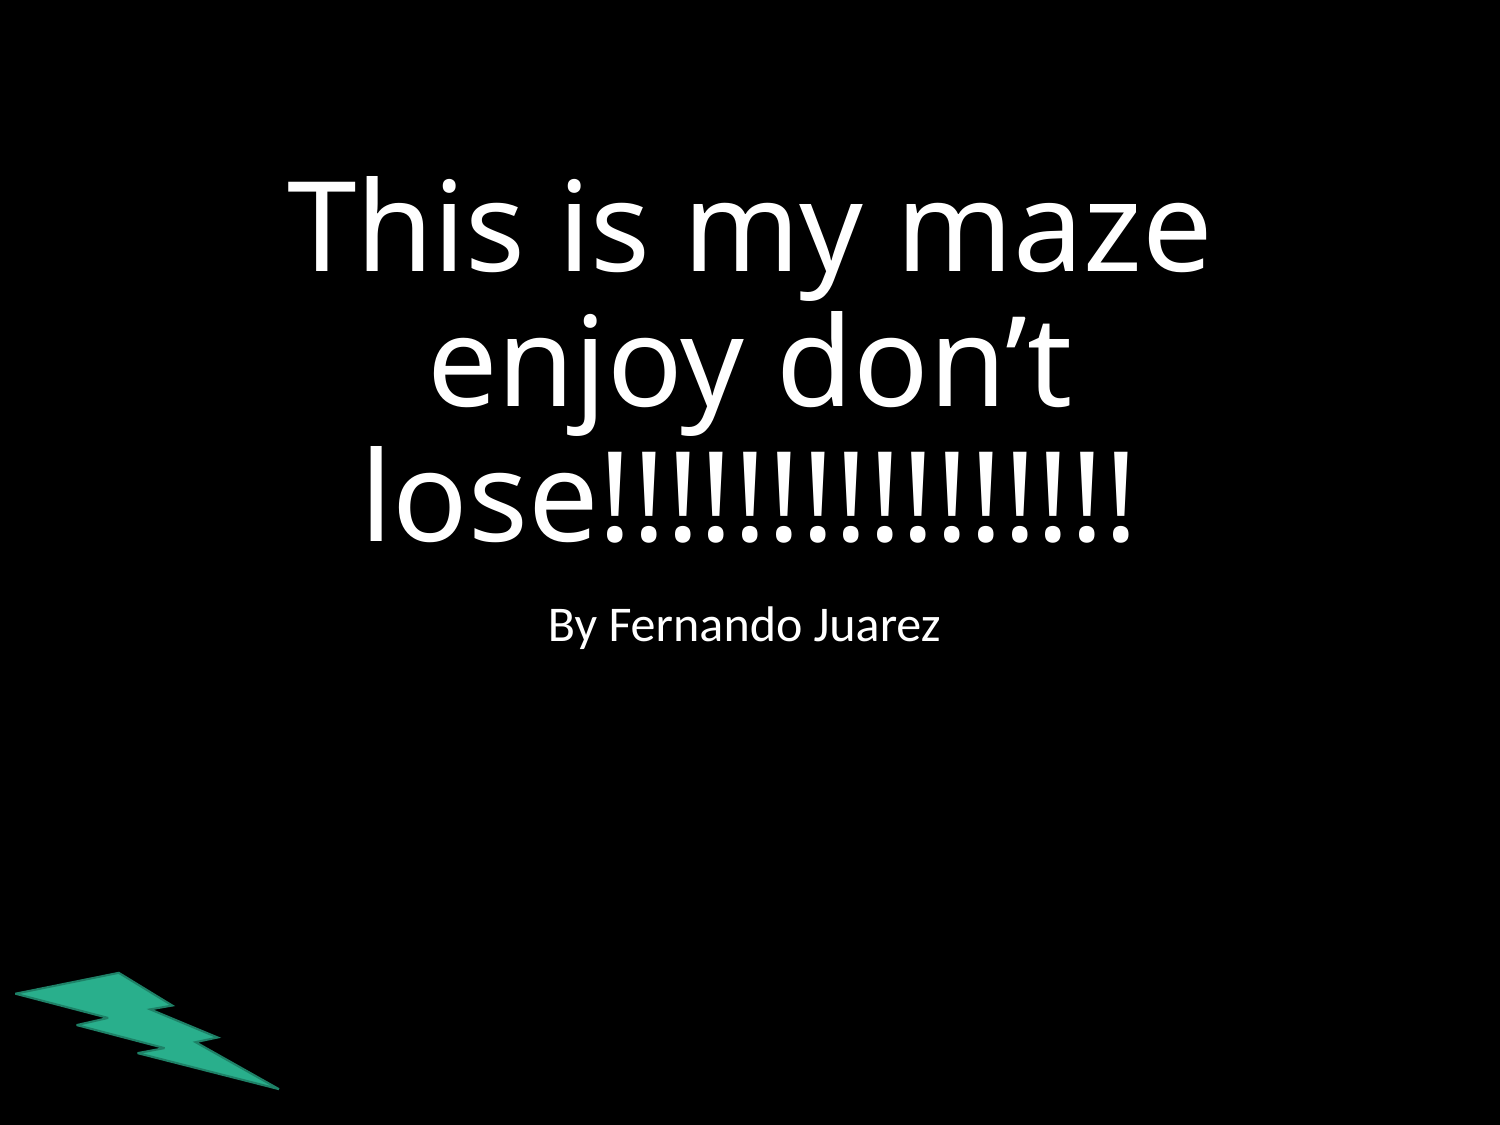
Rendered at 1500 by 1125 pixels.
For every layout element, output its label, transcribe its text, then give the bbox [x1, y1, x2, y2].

subtitle By Fernando Juarez [187, 590, 1313, 863]
text_box [15, 971, 280, 1091]
title This is my maze enjoy don’t lose!!!!!!!!!!!!!!!! [112, 184, 1388, 576]
